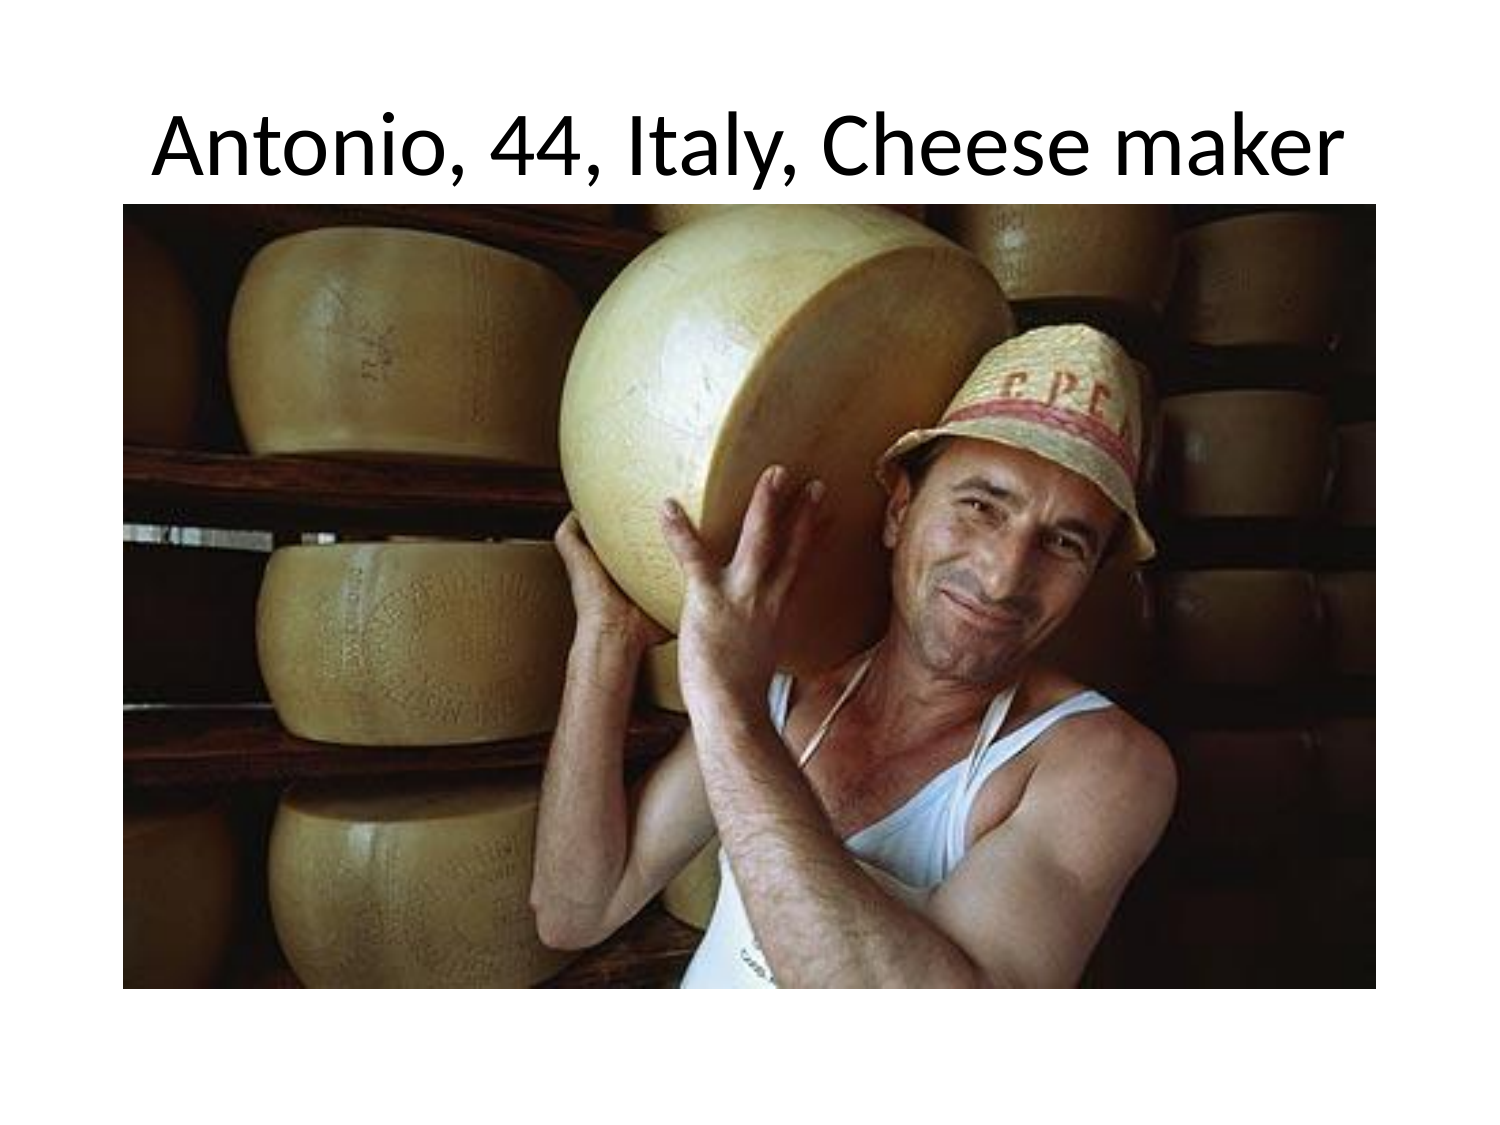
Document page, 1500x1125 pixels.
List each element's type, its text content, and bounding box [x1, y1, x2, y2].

picture [123, 204, 1377, 990]
title Antonio, 44, Italy, Cheese maker [75, 45, 1425, 233]
